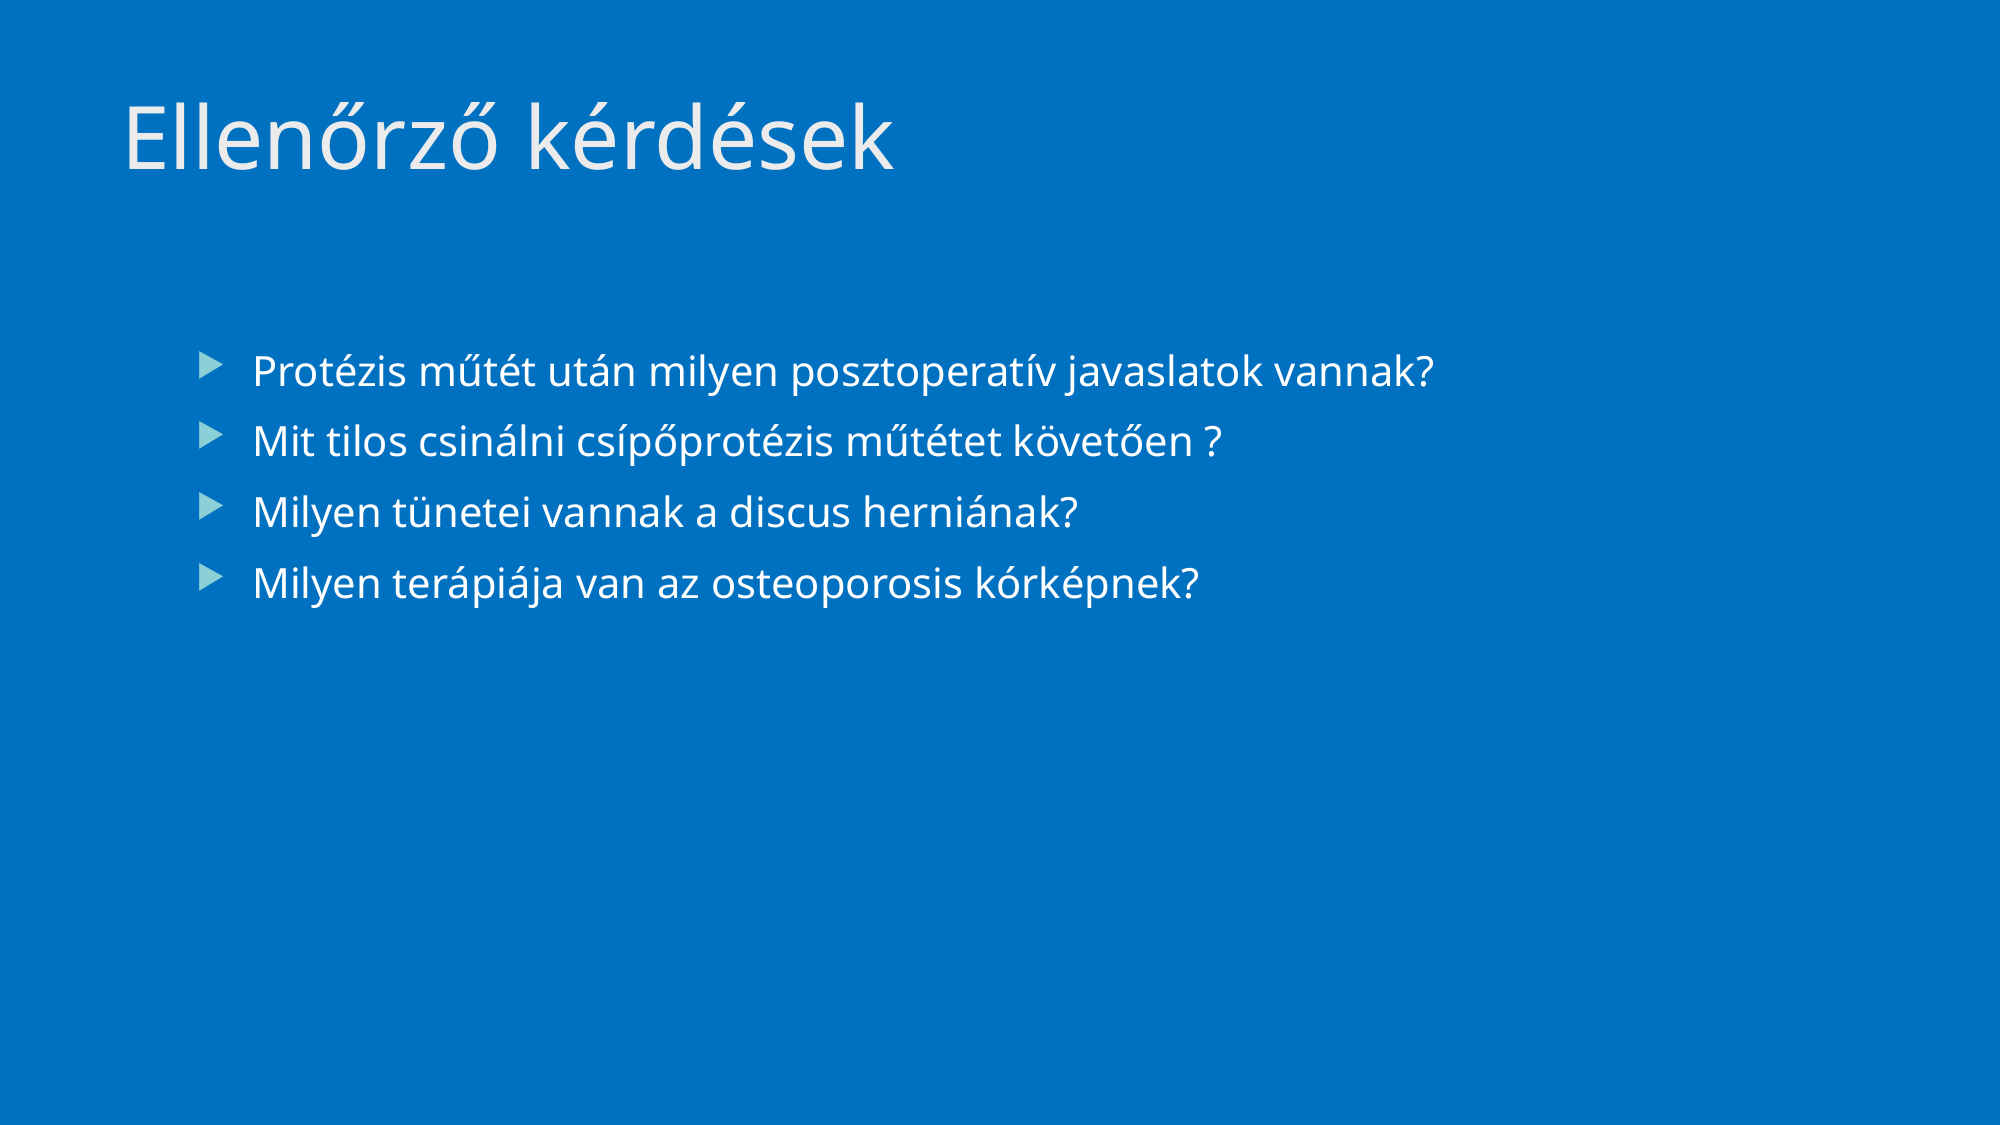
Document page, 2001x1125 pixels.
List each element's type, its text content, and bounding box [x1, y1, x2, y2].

title Ellenőrző kérdések [106, 74, 1649, 304]
list Protézis műtét után milyen posztoperatív javaslatok vannak? Mit tilos csinálni csípőprotézis műtétet követően ? Milyen tünetei vannak a discus herniának? Milyen terápiája van az osteoporosis kórképnek? [181, 336, 1649, 1025]
